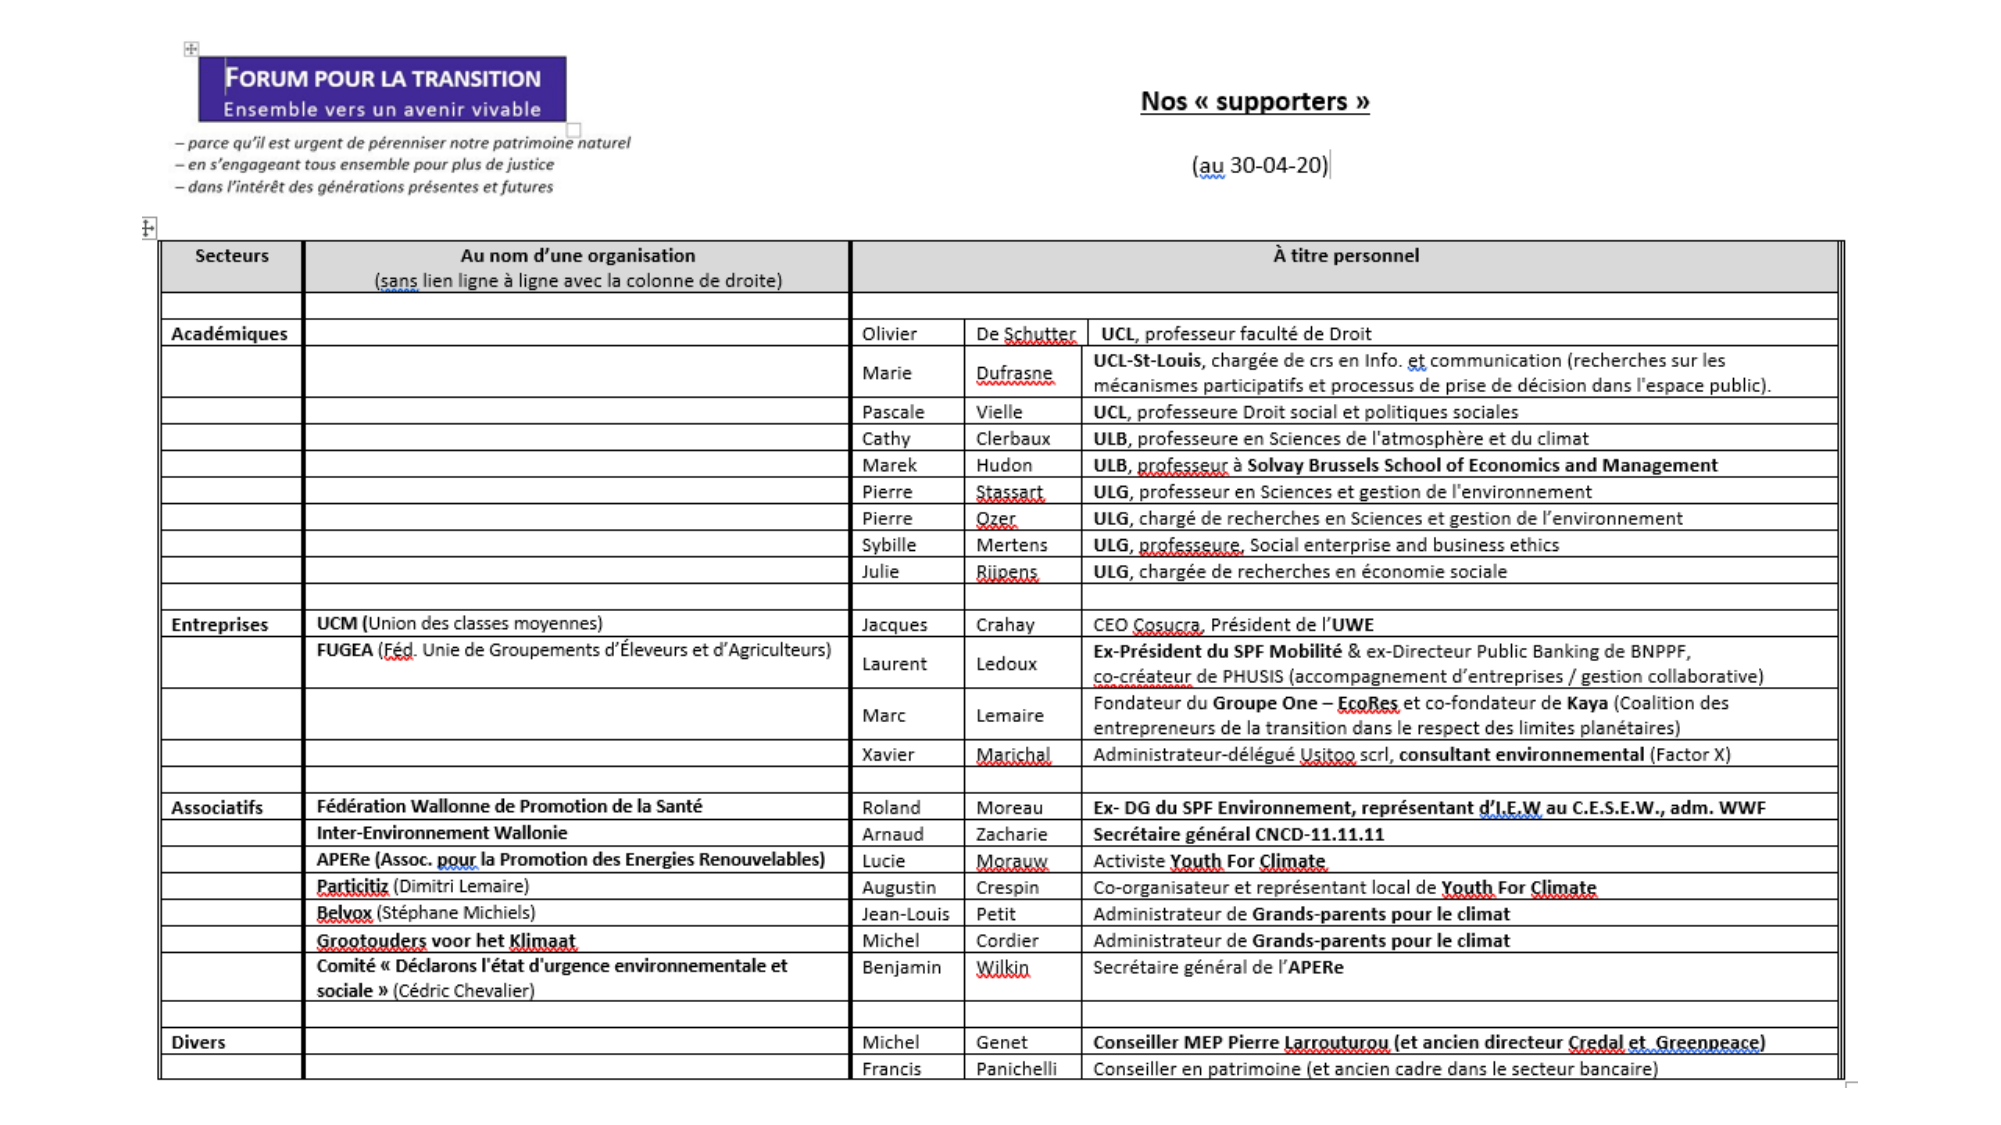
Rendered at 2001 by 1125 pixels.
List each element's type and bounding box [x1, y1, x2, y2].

picture [142, 37, 1858, 1088]
